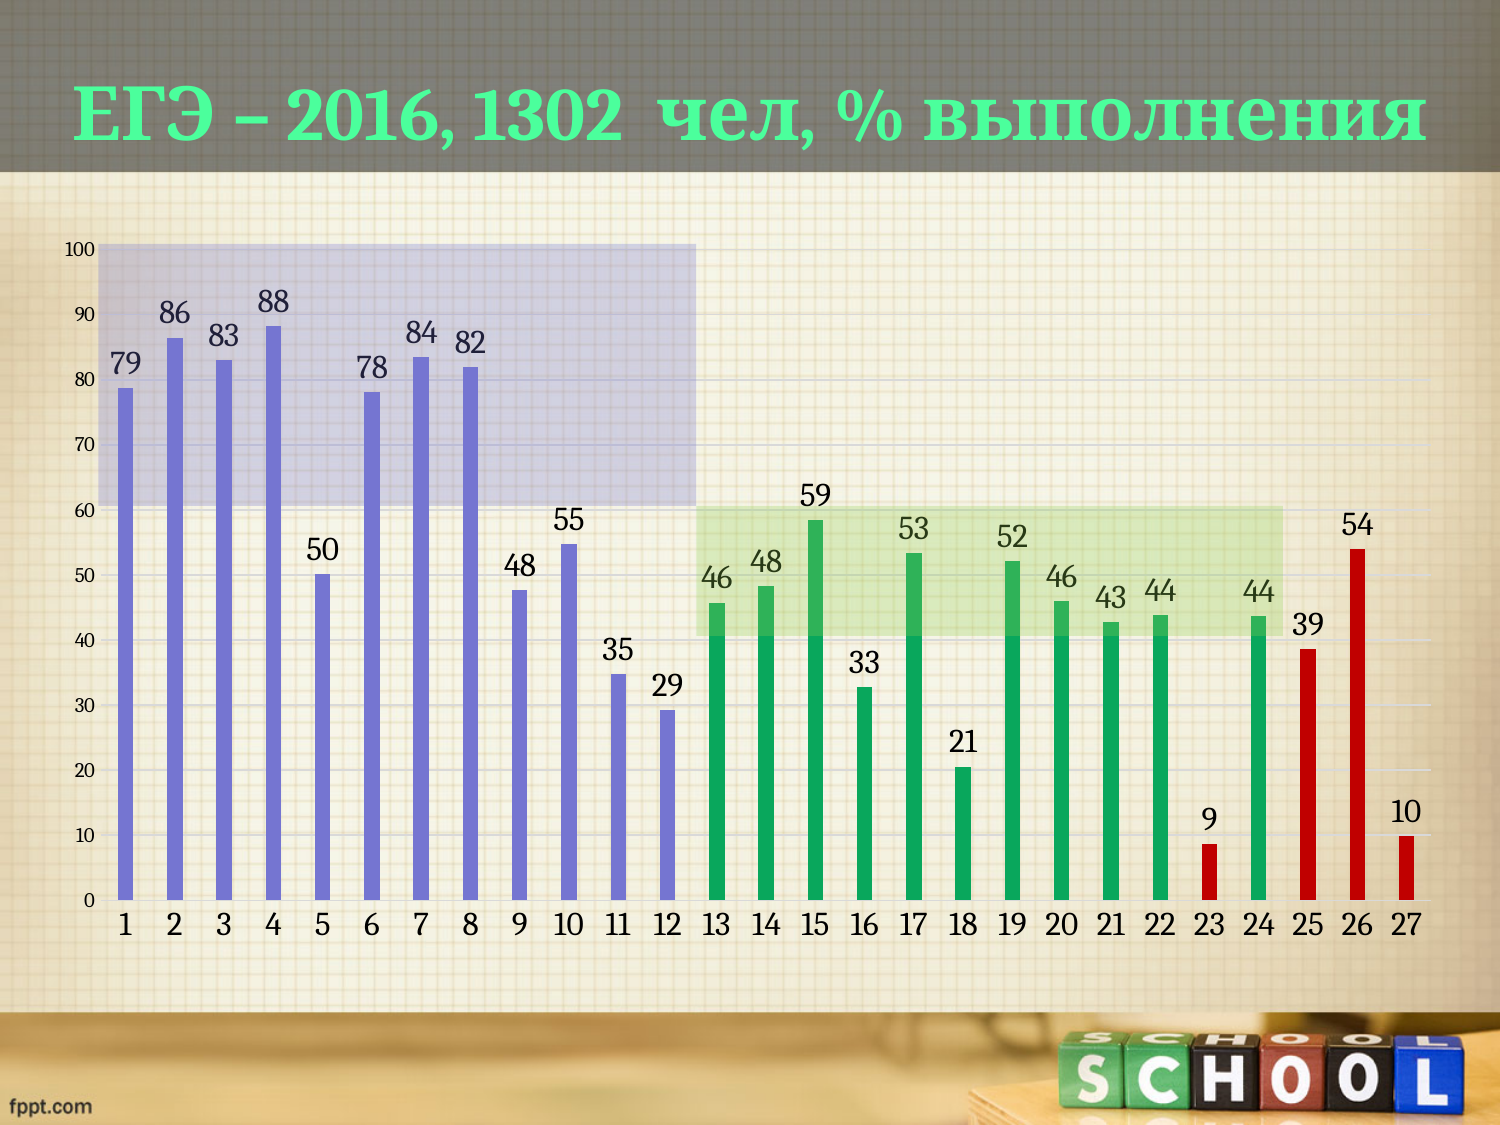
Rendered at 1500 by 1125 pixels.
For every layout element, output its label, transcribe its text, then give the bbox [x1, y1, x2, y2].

title ЕГЭ – 2016, 1302 чел, % выполнения [22, 38, 1478, 182]
chart [36, 223, 1460, 959]
picture [0, 0, 1500, 1125]
